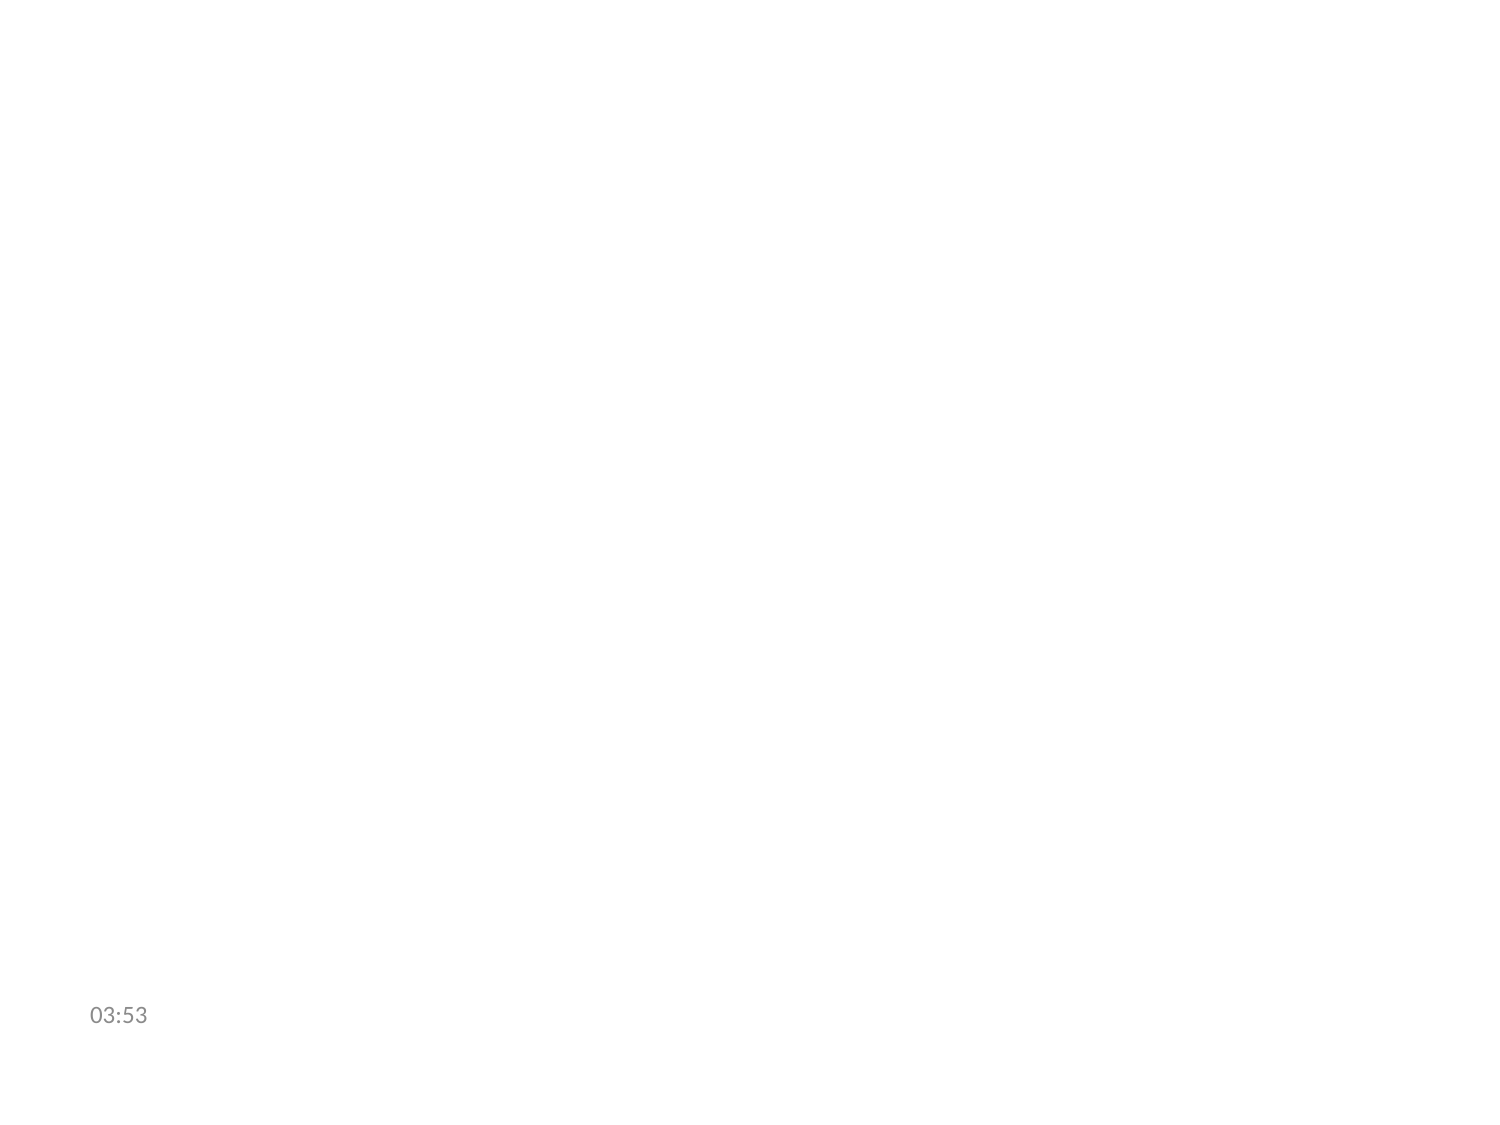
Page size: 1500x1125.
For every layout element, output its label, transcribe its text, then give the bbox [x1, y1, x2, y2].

text_box 15:35 [75, 983, 425, 1044]
